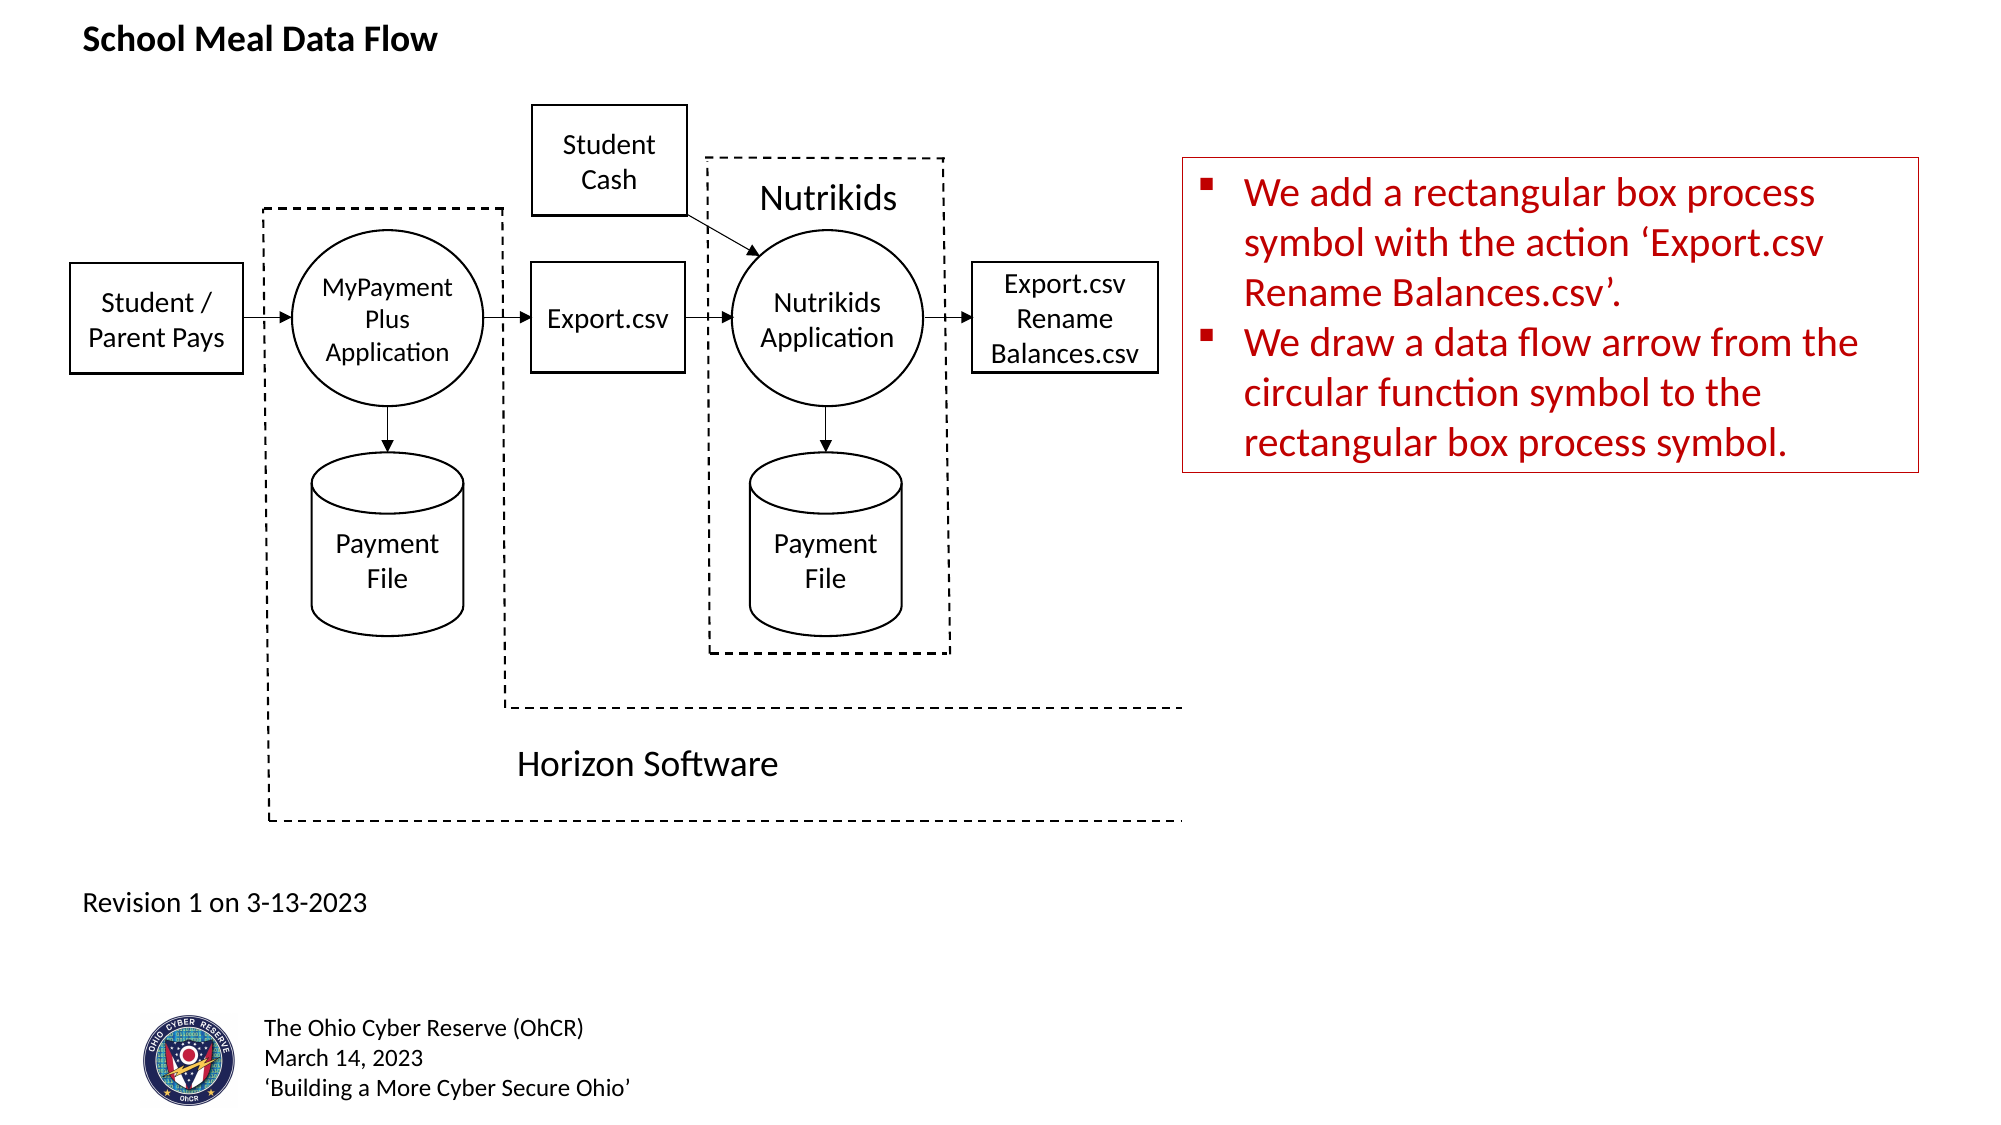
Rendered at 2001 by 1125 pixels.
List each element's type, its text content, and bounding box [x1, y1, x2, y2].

text_box Payment File [310, 451, 465, 638]
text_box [502, 208, 506, 708]
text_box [687, 214, 760, 256]
text_box Revision 1 on 3-13-2023 [68, 876, 679, 926]
text_box Payment File [748, 451, 903, 638]
text_box Export.csv Rename Balances.csv [971, 261, 1159, 374]
text_box School Meal Data Flow [68, 6, 706, 67]
text_box Nutrikids Application [730, 229, 925, 408]
picture [140, 1013, 238, 1108]
text_box MyPaymentPlus Application [290, 229, 485, 408]
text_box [942, 157, 951, 317]
text_box Nutrikids [744, 165, 913, 226]
text_box Export.csv [530, 261, 686, 374]
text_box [263, 208, 270, 821]
text_box We add a rectangular box process symbol with the action ‘Export.csv Rename Balances.csv’. We draw a data flow arrow from the circular function symbol to the rectangular box process symbol. [1182, 157, 1919, 473]
text_box The Ohio Cyber Reserve (OhCR) March 14, 2023 ‘Building a More Cyber Secure Ohio’ [249, 1004, 647, 1109]
text_box Horizon Software [502, 731, 852, 792]
text_box Student Cash [531, 104, 688, 217]
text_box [942, 318, 951, 655]
text_box Student / Parent Pays [69, 262, 244, 375]
